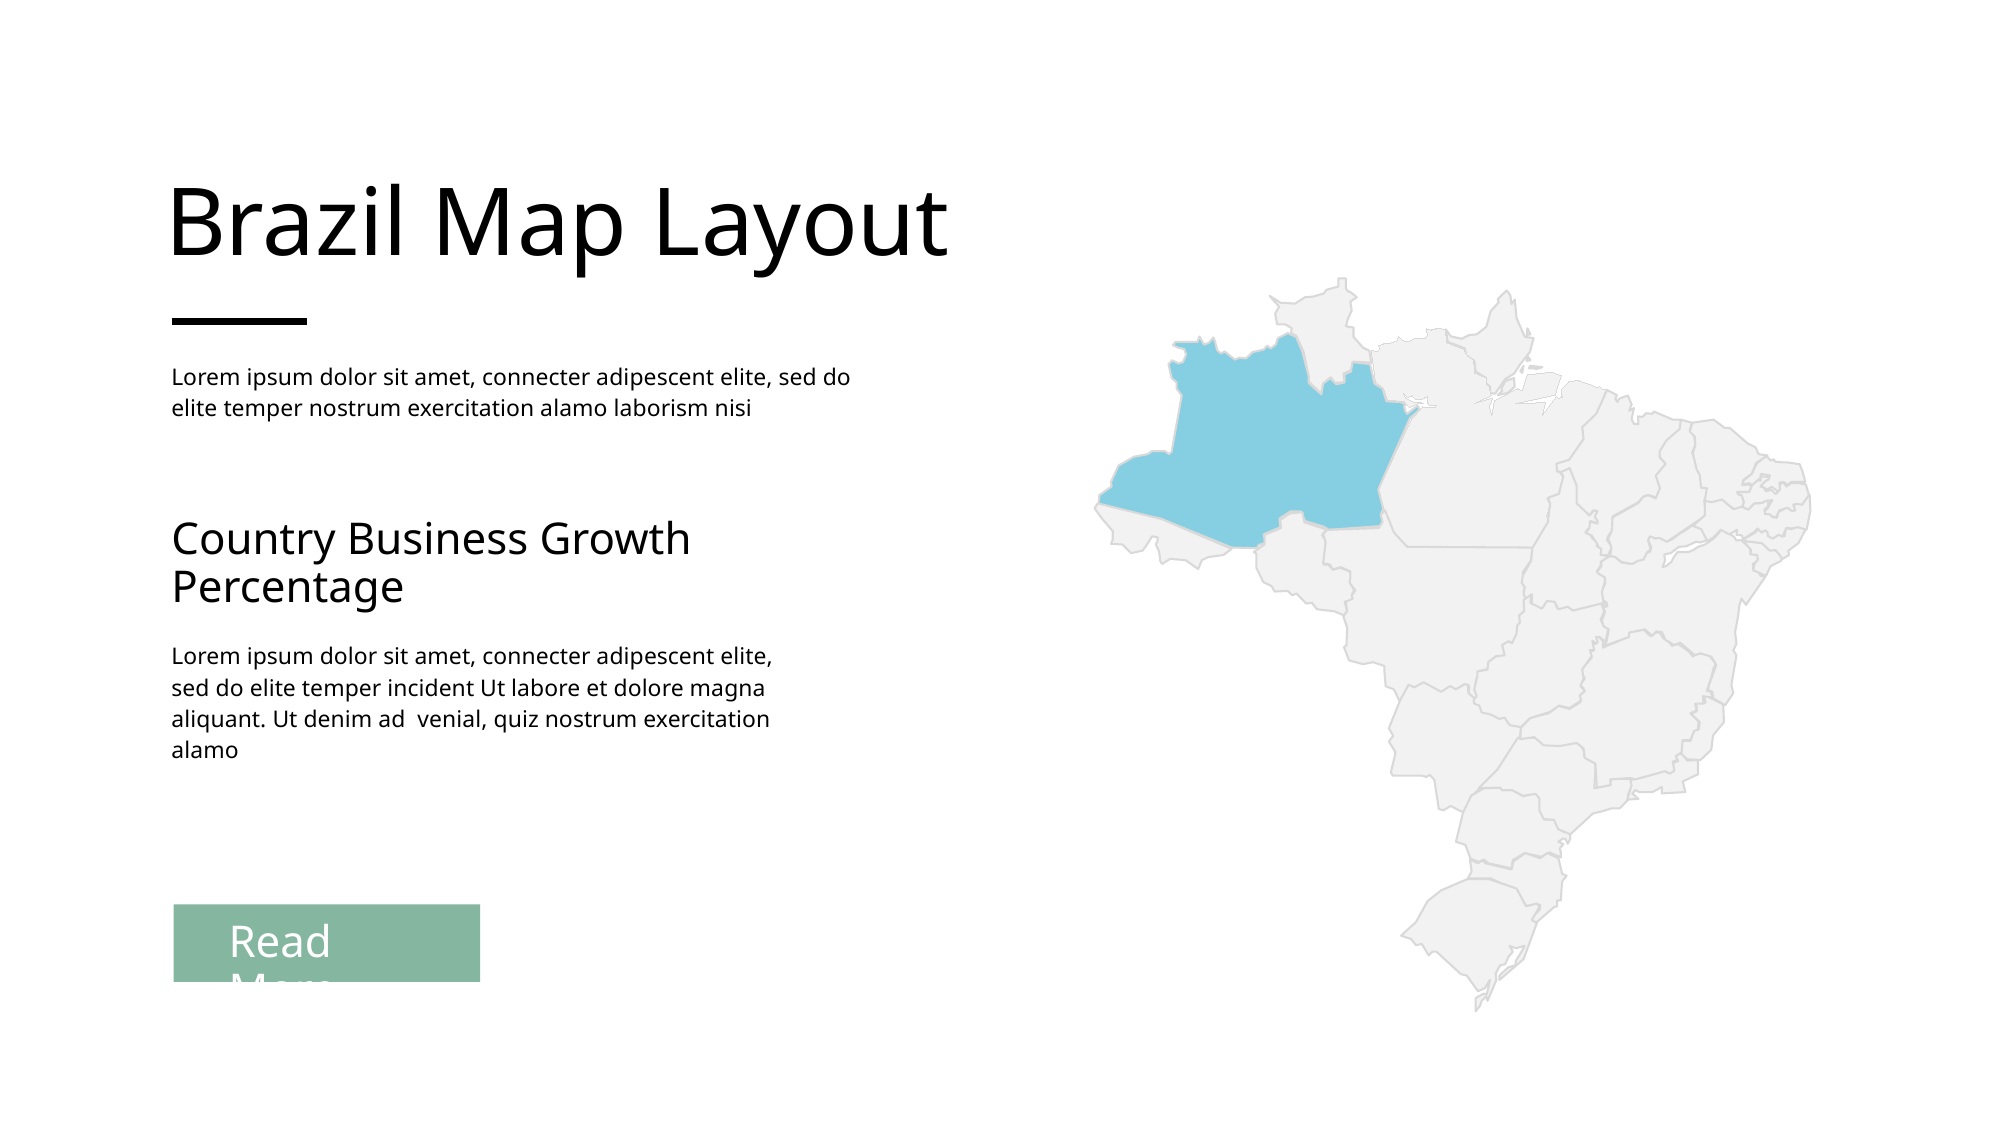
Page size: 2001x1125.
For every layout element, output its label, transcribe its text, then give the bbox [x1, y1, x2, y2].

text_box Brazil Map Layout [150, 172, 1000, 282]
text_box Lorem ipsum dolor sit amet, connecter adipescent elite, sed do elite temper incident Ut labore et dolore magna aliquant. Ut denim ad venial, quiz nostrum exercitation alamo [156, 630, 819, 771]
text_box Lorem ipsum dolor sit amet, connecter adipescent elite, sed do elite temper nostrum exercitation alamo laborism nisi [156, 351, 898, 429]
text_box [173, 903, 481, 983]
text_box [1094, 278, 1811, 1012]
text_box Read More [213, 910, 441, 1022]
text_box Country Business Growth Percentage [156, 507, 807, 619]
